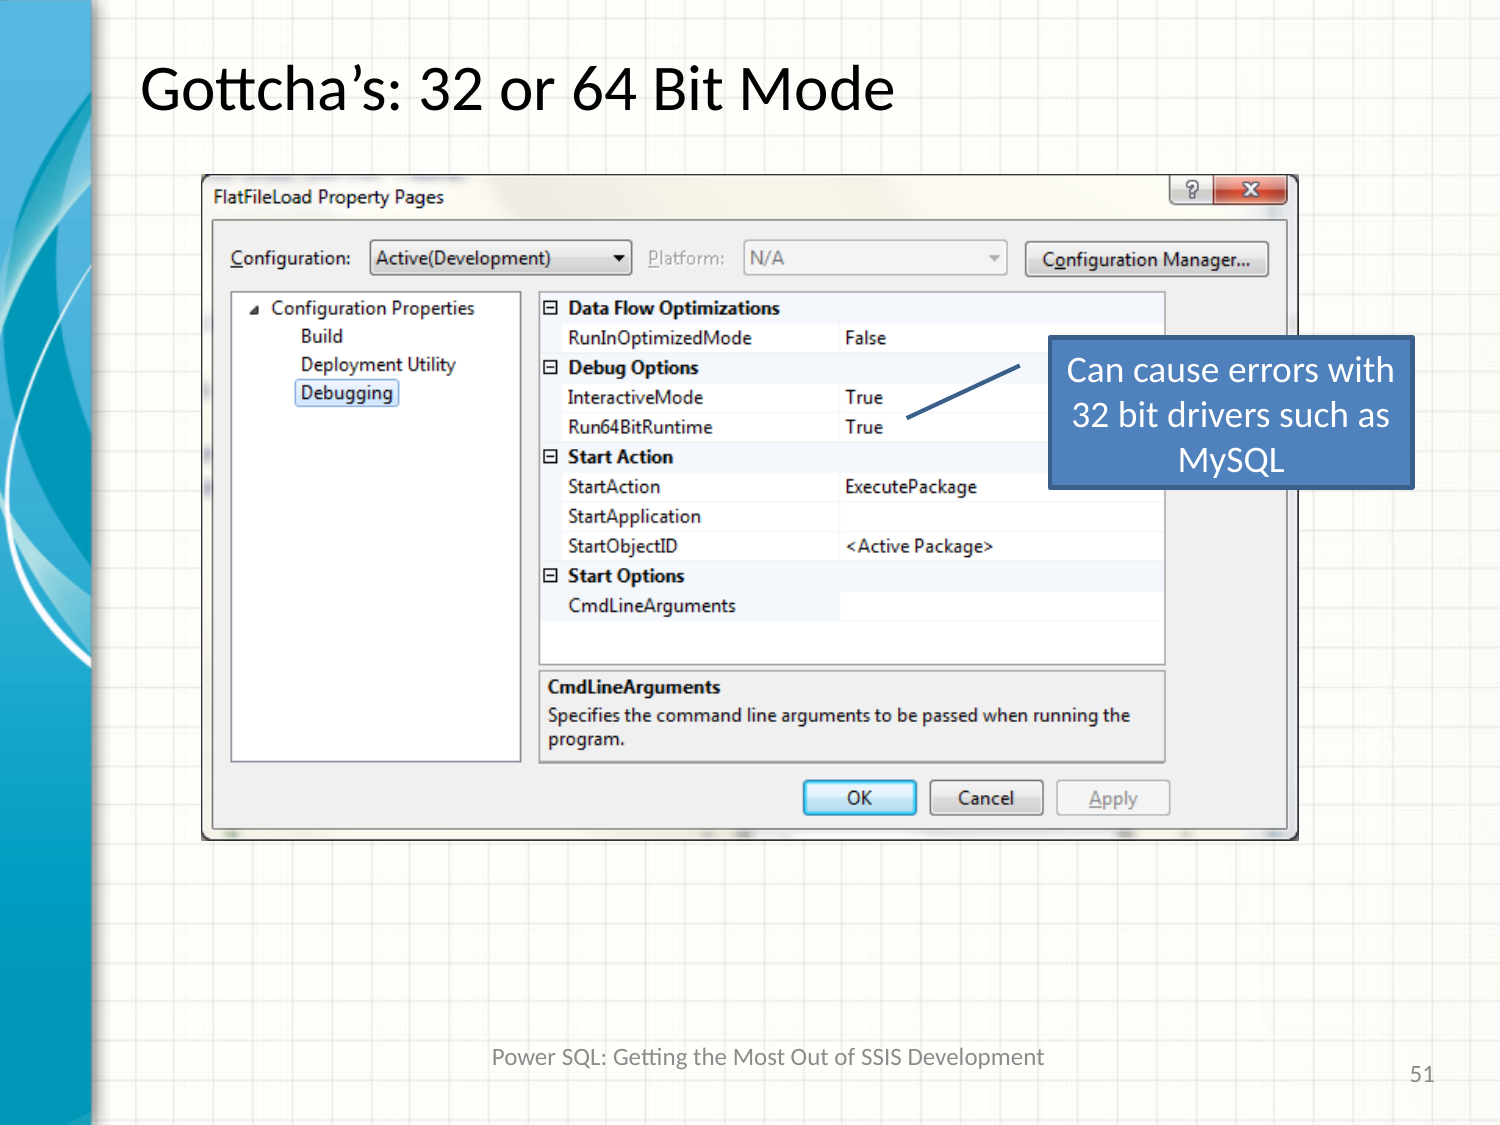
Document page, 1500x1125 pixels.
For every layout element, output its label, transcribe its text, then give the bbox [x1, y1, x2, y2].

picture [0, 0, 1500, 1125]
slide_number 51 [1100, 1042, 1450, 1103]
footer Power SQL: Getting the Most Out of SSIS Development [412, 1025, 1125, 1085]
title Gottcha’s: 32 or 64 Bit Mode [125, 37, 1450, 131]
text_box Can cause errors with 32 bit drivers such as MySQL [1302, 335, 1415, 490]
